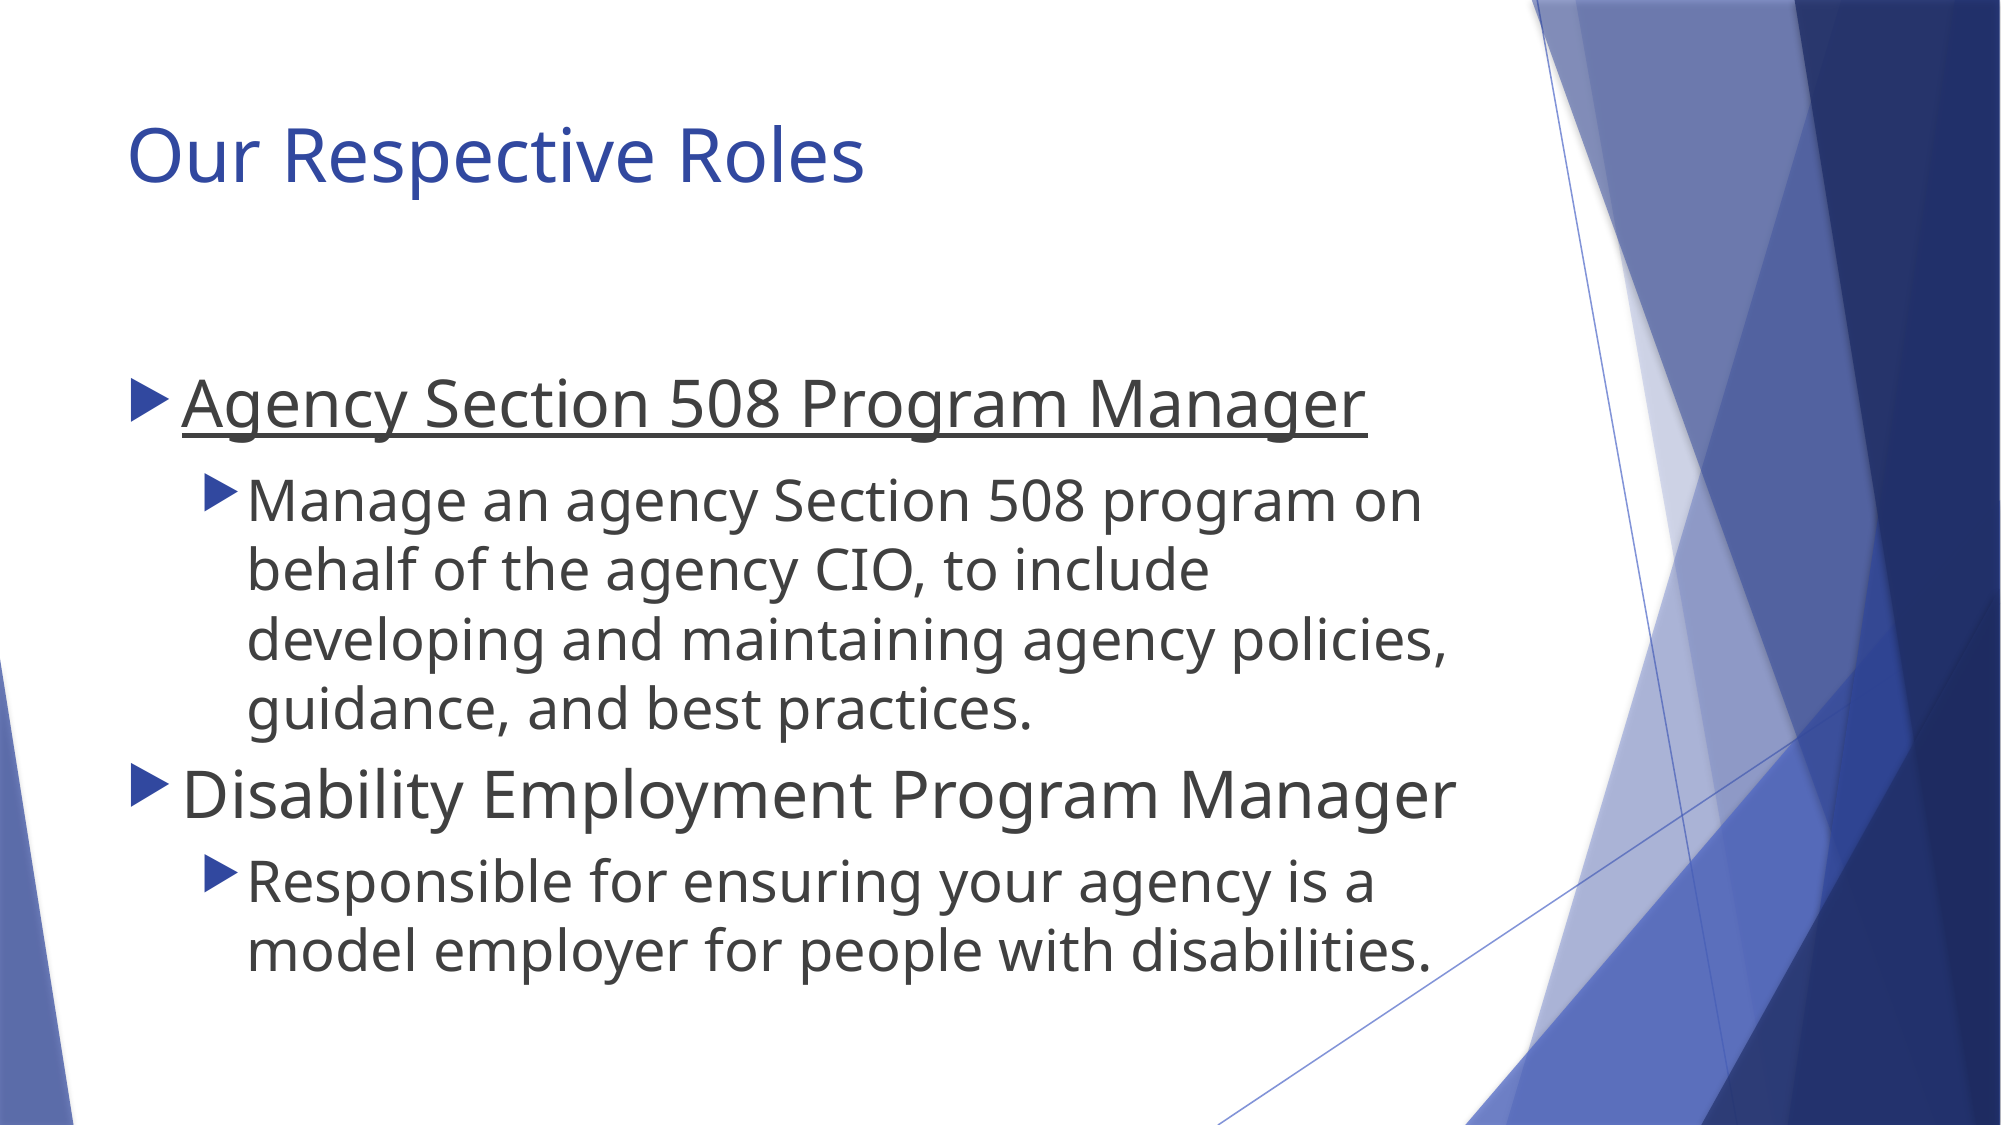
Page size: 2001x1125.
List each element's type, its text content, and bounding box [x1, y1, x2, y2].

title Our Respective Roles [111, 99, 1522, 317]
list Agency Section 508 Program Manager Manage an agency Section 508 program on behalf of the agency CIO, to include developing and maintaining agency policies, guidance, and best practices. Disability Employment Program Manager Responsible for ensuring your agency is a model employer for people with disabilities. [111, 354, 1522, 992]
